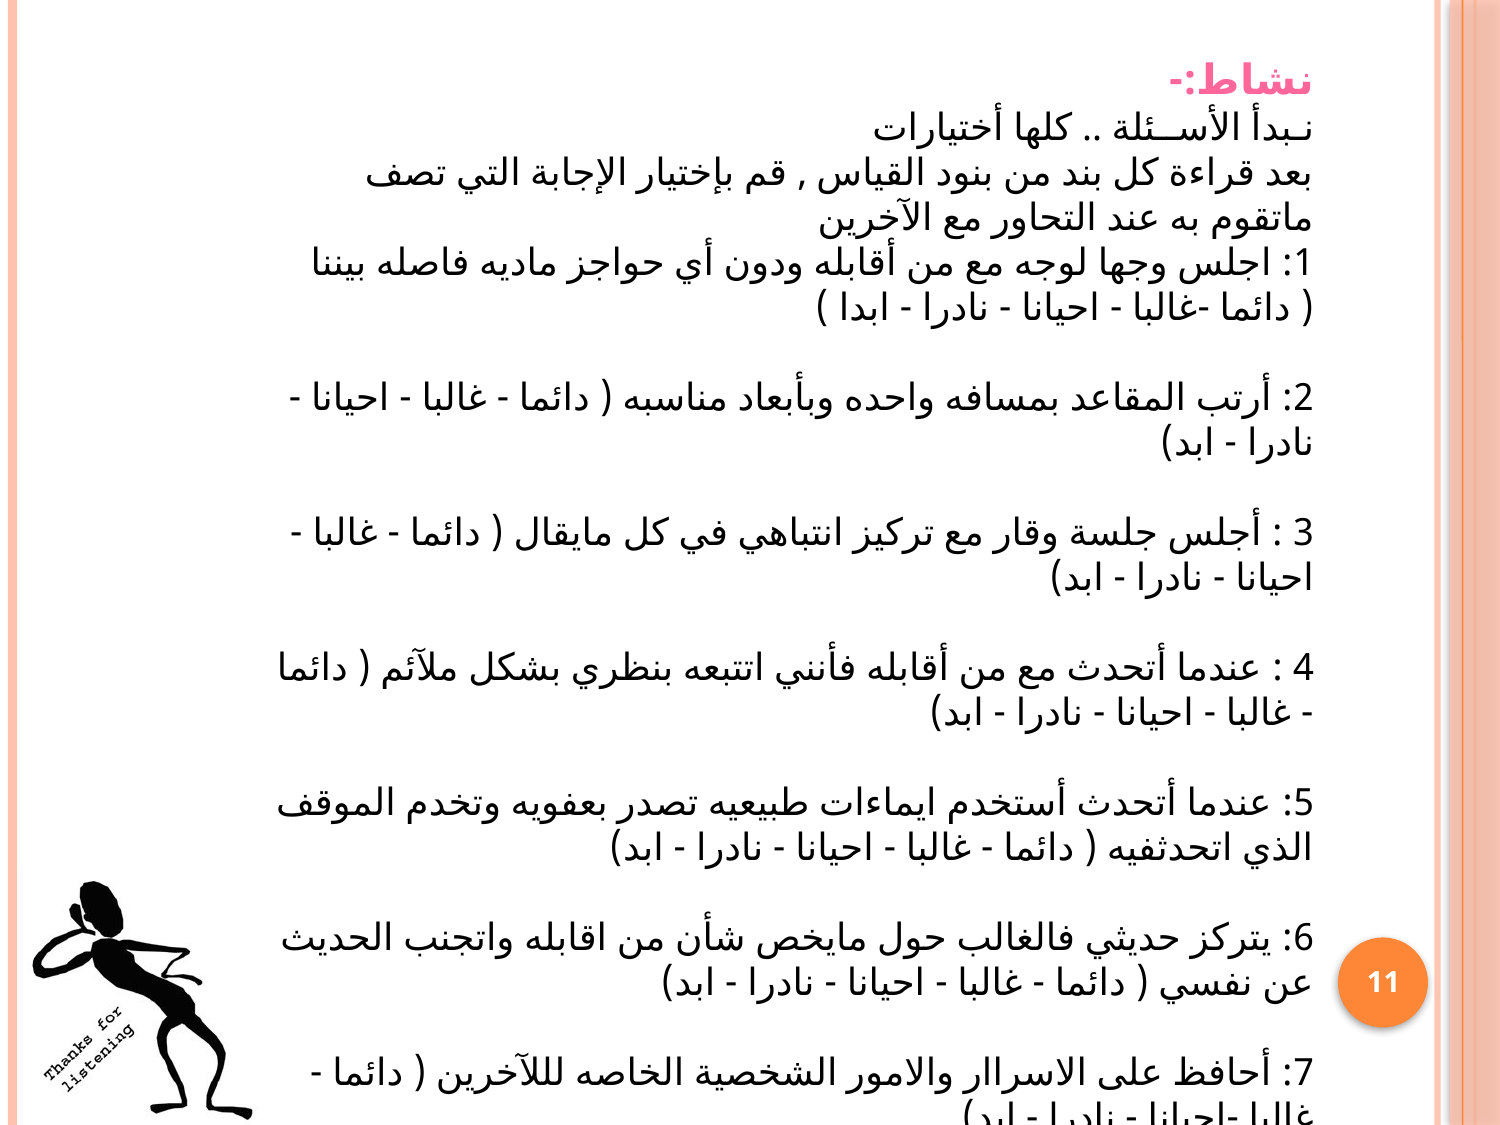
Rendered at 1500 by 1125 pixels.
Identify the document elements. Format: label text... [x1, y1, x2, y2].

picture [17, 864, 269, 1125]
text_box نشاط:- نـبدأ الأســئلة .. كلها أختيارات بعد قراءة كل بند من بنود القياس , قم بإختيار الإجابة التي تصف ماتقوم به عند التحاور مع الآخرين 1: اجلس وجها لوجه مع من أقابله ودون أي حواجز ماديه فاصله بيننا ( دائما -غالبا - احيانا - نادرا - ابدا ) 2: أرتب المقاعد بمسافه واحده وبأبعاد مناسبه ( دائما - غالبا - احيانا -نادرا - ابد) 3 : أجلس جلسة وقار مع تركيز انتباهي في كل مايقال ( دائما - غالبا - احيانا - نادرا - ابد) 4 : عندما أتحدث مع من أقابله فأنني اتتبعه بنظري بشكل ملآئم ( دائما - غالبا - احيانا - نادرا - ابد) 5: عندما أتحدث أستخدم ايماءات طبيعيه تصدر بعفويه وتخدم الموقف الذي اتحدثفيه ( دائما - غالبا - احيانا - نادرا - ابد) 6: يتركز حديثي فالغالب حول مايخص شأن من اقابله واتجنب الحديث عن نفسي ( دائما - غالبا - احيانا - نادرا - ابد) 7: أحافظ على الاسراار والامور الشخصية الخاصه لللآخرين ( دائما - غالبا -احيانا - نادرا - ابد) [242, 0, 1329, 1125]
slide_number 11 [1333, 940, 1434, 1027]
